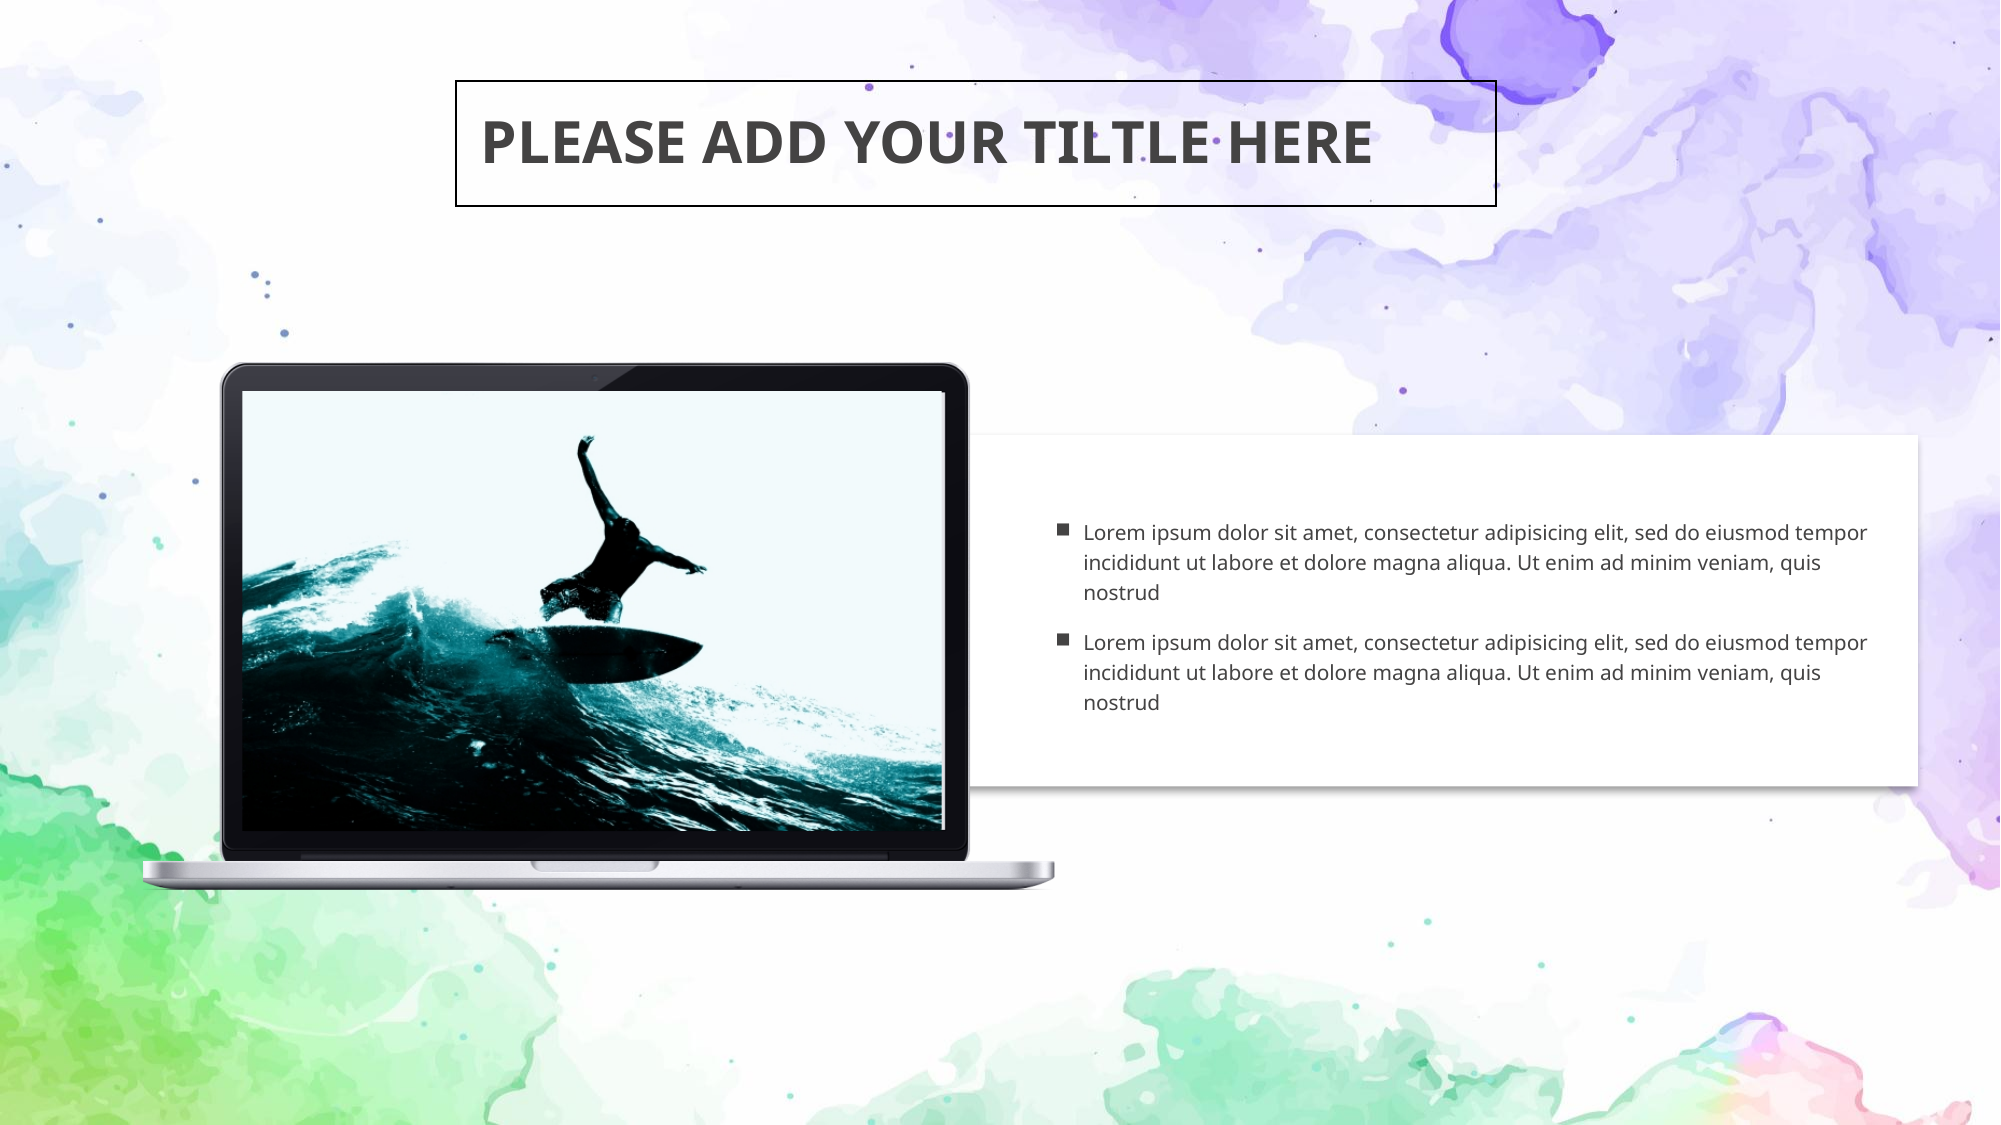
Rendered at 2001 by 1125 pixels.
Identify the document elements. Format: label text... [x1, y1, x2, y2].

text_box Lorem ipsum dolor sit amet, consectetur adipisicing elit, sed do eiusmod tempor incididunt ut labore et dolore magna aliqua. Ut enim ad minim veniam, quis nostrud [1062, 617, 1902, 723]
text_box Lorem ipsum dolor sit amet, consectetur adipisicing elit, sed do eiusmod tempor incididunt ut labore et dolore magna aliqua. Ut enim ad minim veniam, quis nostrud [1062, 507, 1902, 613]
text_box [1062, 434, 1919, 787]
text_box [143, 362, 1062, 890]
picture [0, 0, 2000, 1125]
text_box [455, 80, 1497, 207]
